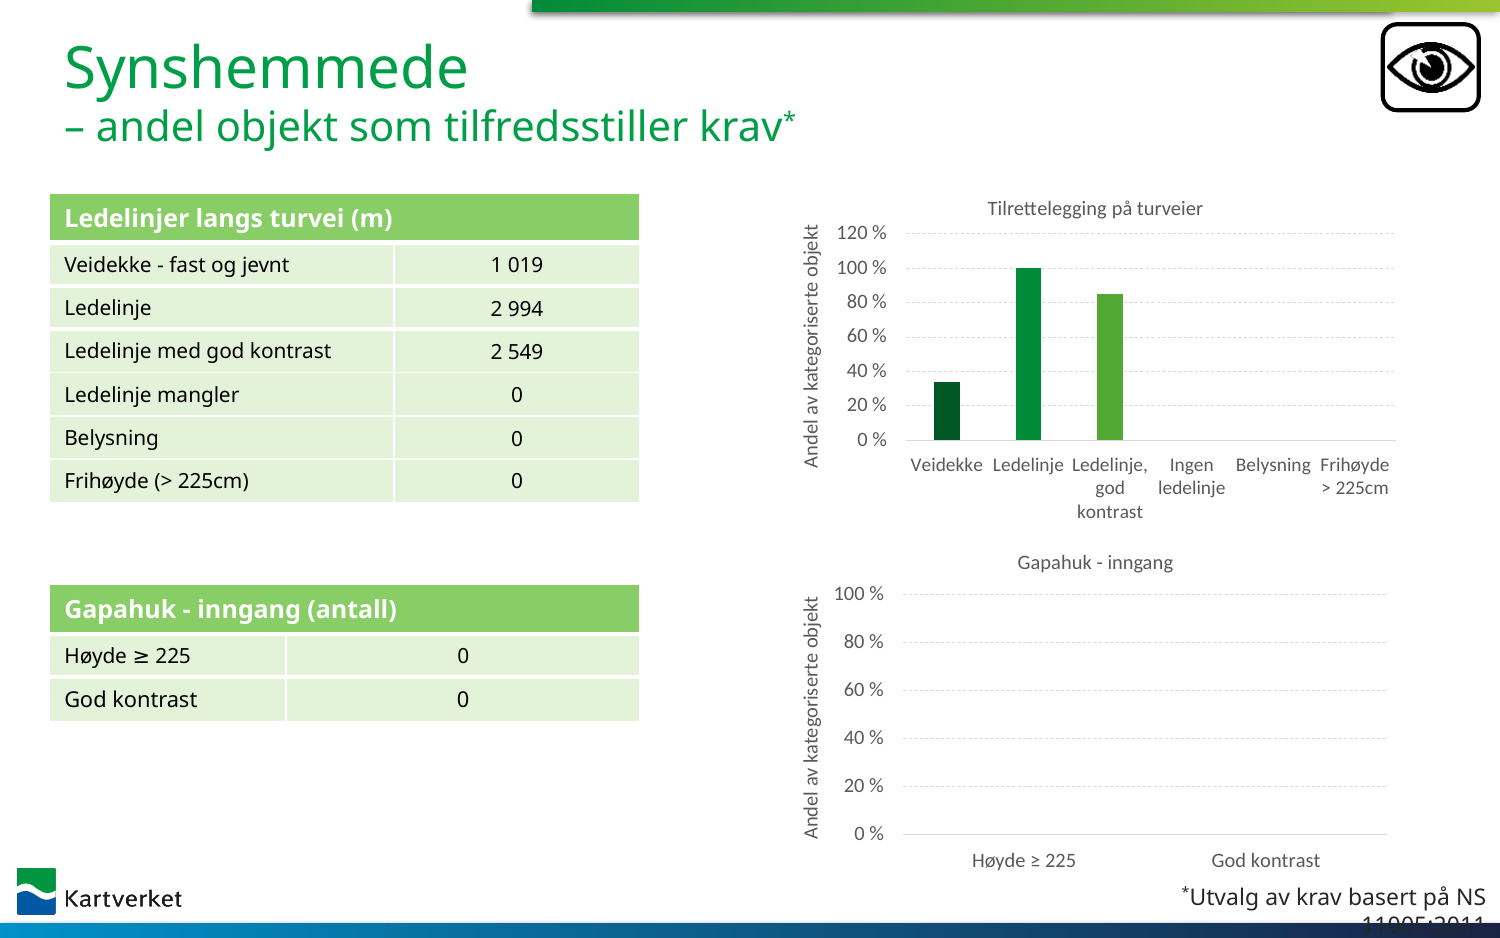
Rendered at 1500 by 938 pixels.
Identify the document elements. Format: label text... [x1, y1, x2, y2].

table_cell Ledelinje med god kontrast [50, 331, 393, 372]
table_cell Ledelinje mangler [50, 373, 393, 415]
table_cell 2 549 [395, 331, 639, 372]
table_cell 0 [287, 636, 639, 675]
table_cell Belysning [50, 417, 393, 458]
picture [791, 187, 1400, 526]
text_box *Utvalg av krav basert på NS 11005:2011 [1068, 873, 1500, 938]
table_cell 2 994 [395, 288, 639, 327]
table_cell 0 [395, 460, 639, 502]
table_cell 0 [287, 679, 639, 721]
table_header Gapahuk - inngang (antall) [50, 585, 639, 632]
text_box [1382, 24, 1480, 111]
table_cell Ledelinje [50, 288, 393, 327]
table_cell Frihøyde (> 225cm) [50, 460, 393, 502]
table_cell Veidekke - fast og jevnt [50, 245, 393, 284]
table_cell 1 019 [395, 245, 639, 284]
table_cell 0 [395, 417, 639, 458]
text_box Synshemmede – andel objekt som tilfredsstiller krav* [49, 24, 1431, 158]
picture [791, 541, 1400, 880]
table_header Ledelinjer langs turvei (m) [50, 194, 639, 240]
table_cell Høyde ≥ 225 [50, 636, 285, 675]
table_cell 0 [395, 373, 639, 415]
table_cell God kontrast [50, 679, 285, 721]
